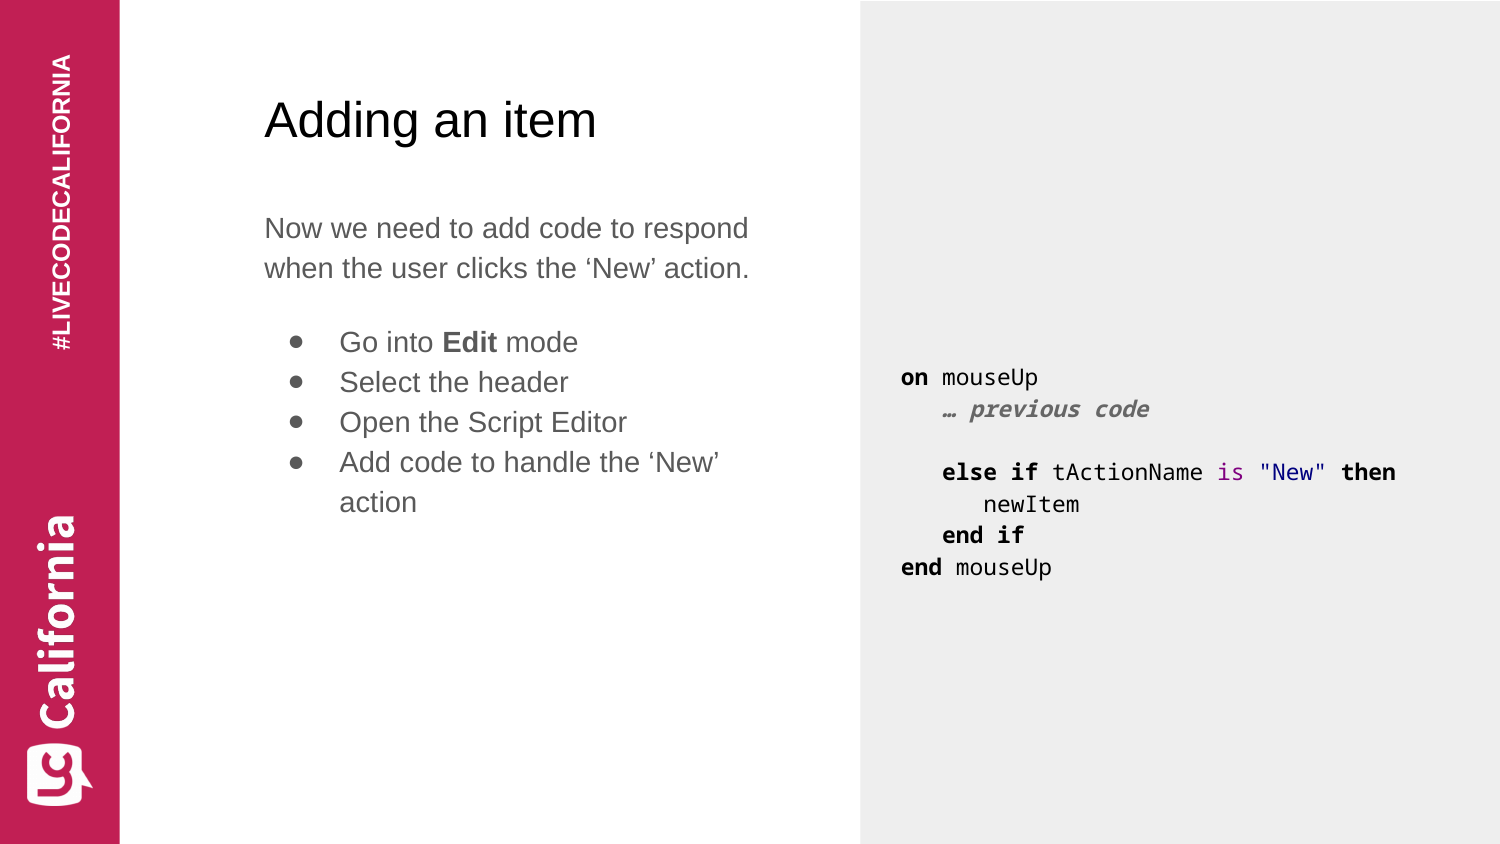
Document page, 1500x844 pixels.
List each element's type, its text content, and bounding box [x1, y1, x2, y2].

list Now we need to add code to respond when the user clicks the ‘New’ action. Go into Edit mode Select the header Open the Script Editor Add code to handle the ‘New’ action [249, 189, 813, 750]
text_box [860, 1, 1500, 844]
title Adding an item [249, 72, 1417, 167]
picture [0, 0, 120, 844]
list on mouseUp … previous code else if tActionName is "New" then newItem end if end mouseUp [885, 189, 1449, 750]
